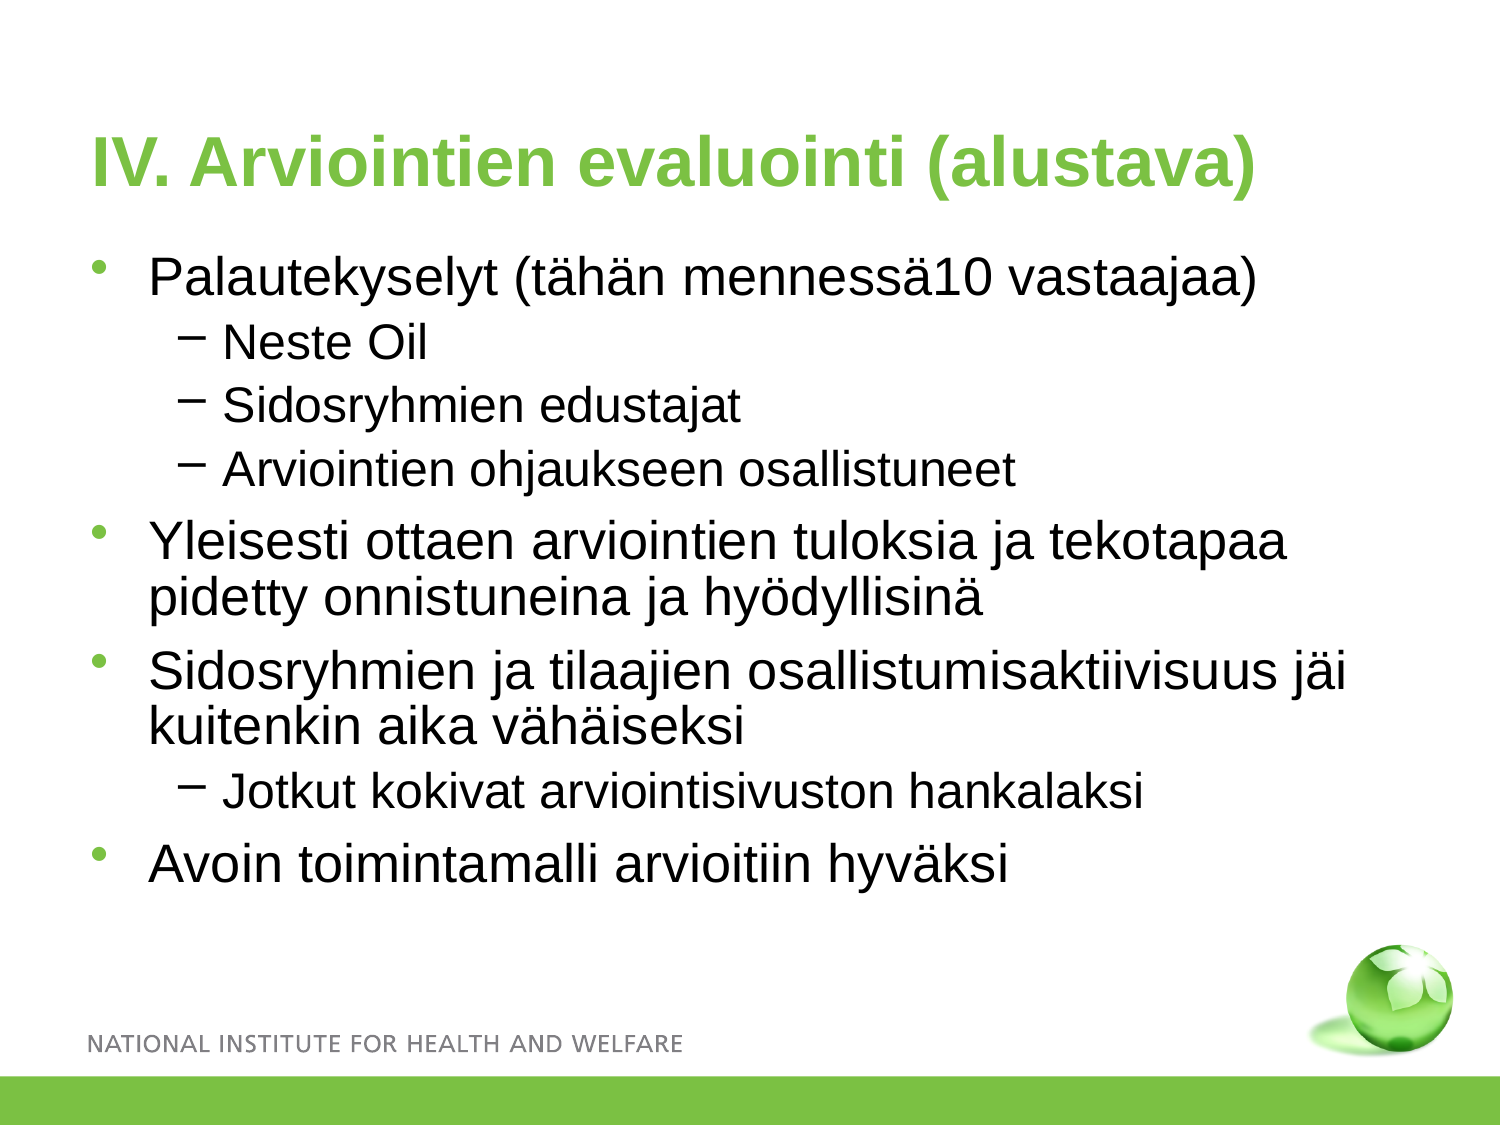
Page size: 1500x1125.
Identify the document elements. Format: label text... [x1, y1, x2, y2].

picture [1294, 928, 1471, 1071]
list Palautekyselyt (tähän mennessä10 vastaajaa) Neste Oil Sidosryhmien edustajat Arviointien ohjaukseen osallistuneet Yleisesti ottaen arviointien tuloksia ja tekotapaa pidetty onnistuneina ja hyödyllisinä Sidosryhmien ja tilaajien osallistumisaktiivisuus jäi kuitenkin aika vähäiseksi Jotkut kokivat arviointisivuston hankalaksi Avoin toimintamalli arvioitiin hyväksi [74, 243, 1424, 965]
title IV. Arviointien evaluointi (alustava) [76, 42, 1424, 209]
